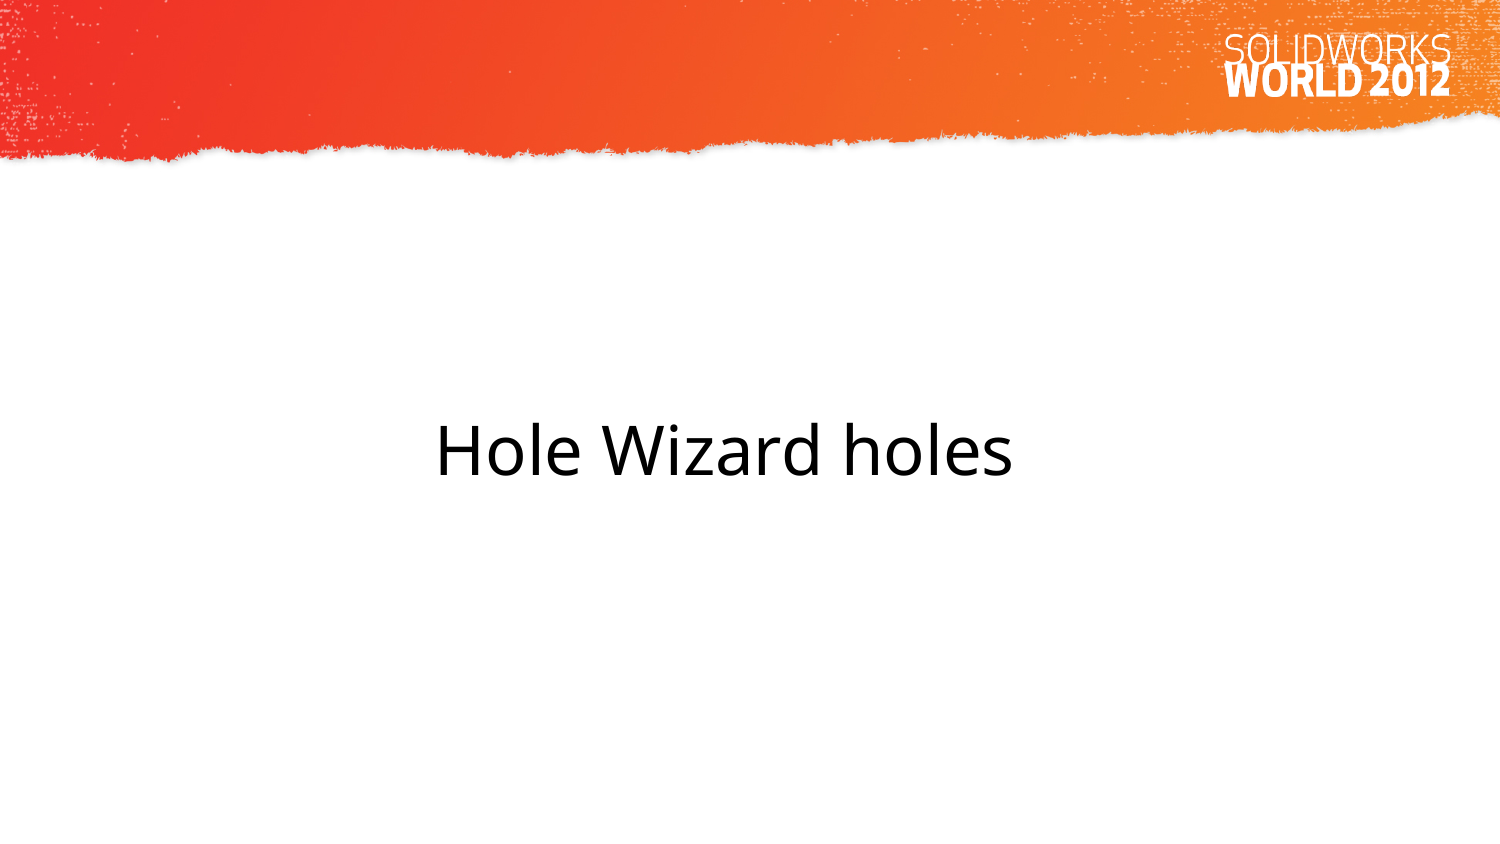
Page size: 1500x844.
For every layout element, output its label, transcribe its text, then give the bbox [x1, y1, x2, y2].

text_box Hole Wizard holes [112, 356, 1338, 497]
picture [0, 0, 1500, 844]
